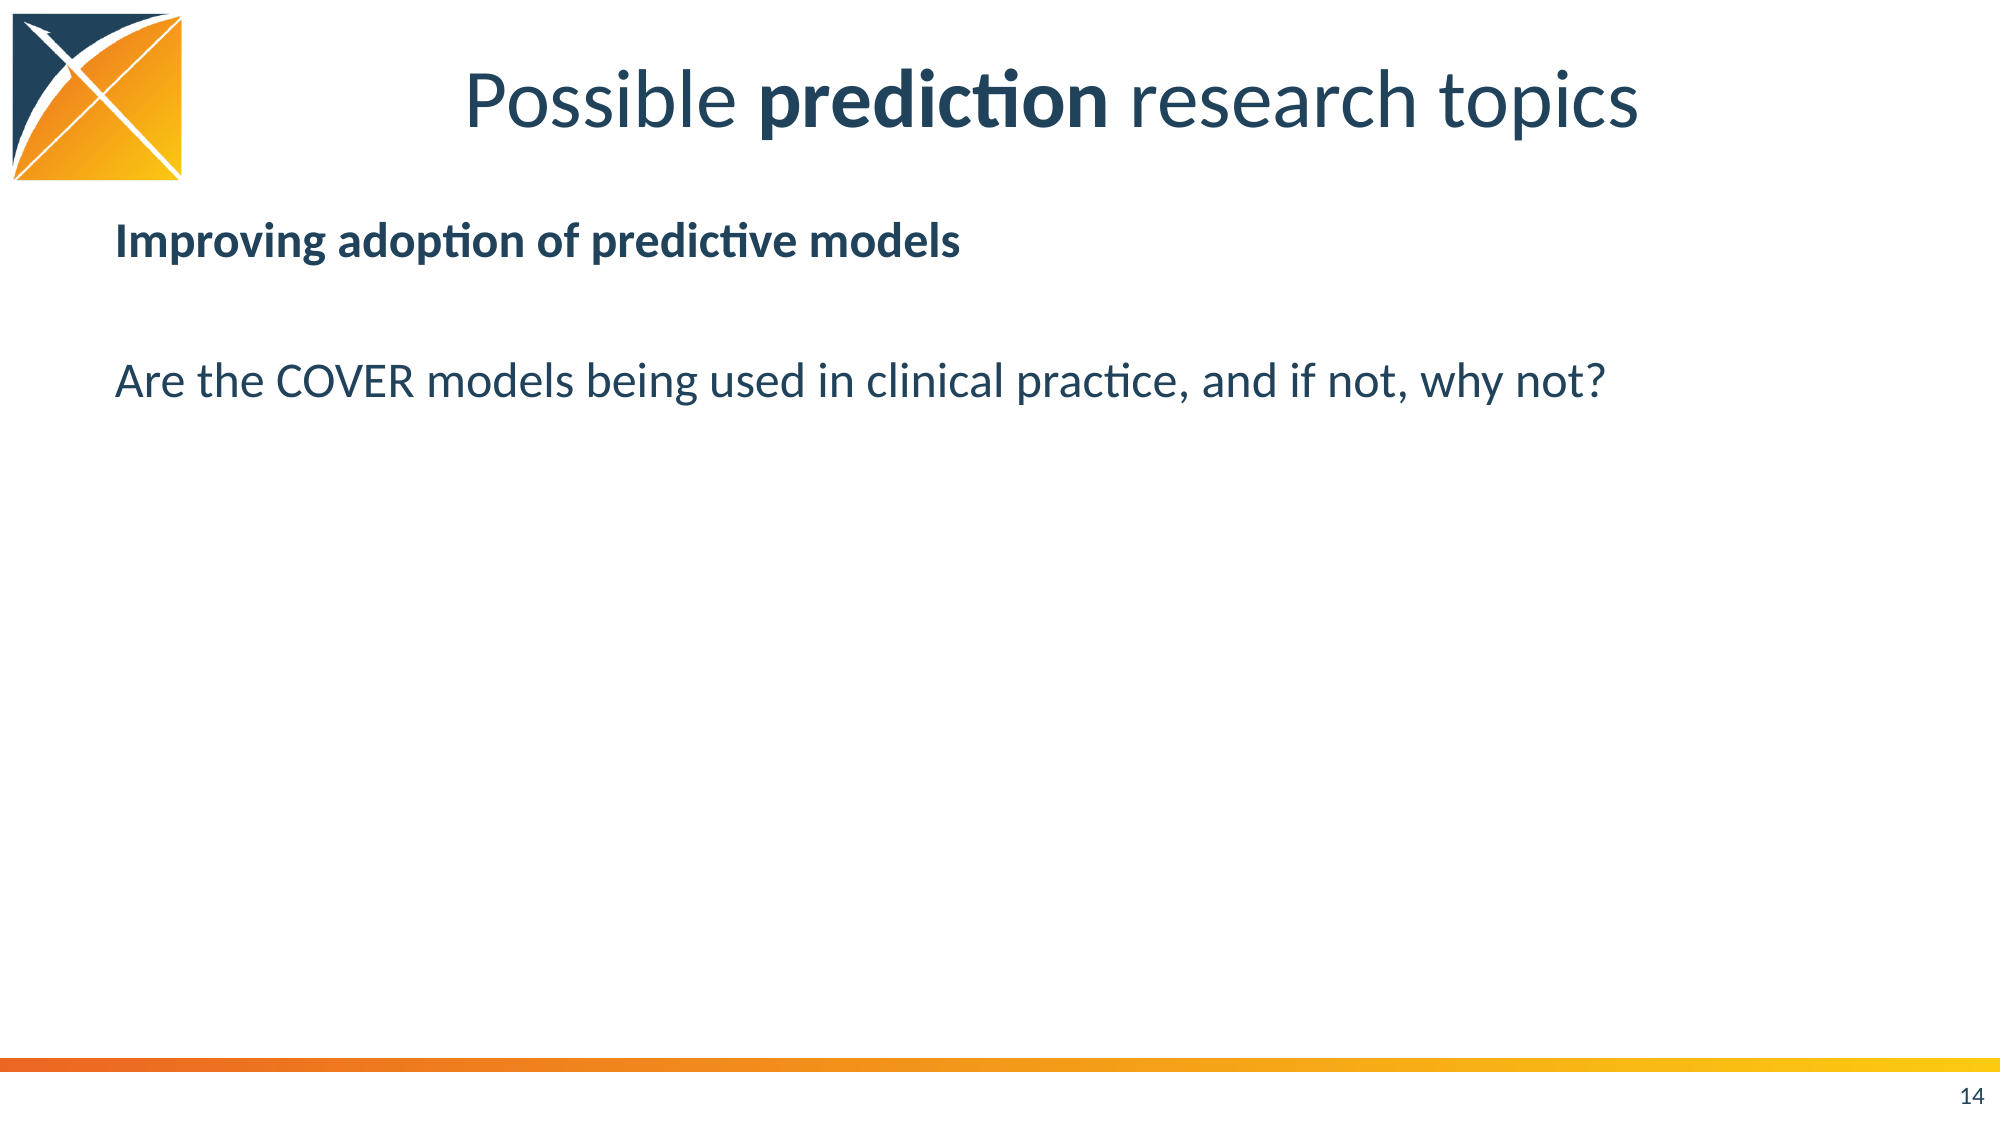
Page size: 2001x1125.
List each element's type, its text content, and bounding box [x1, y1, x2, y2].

title Possible prediction research topics [205, 24, 1900, 163]
list Improving adoption of predictive models Are the COVER models being used in clinical practice, and if not, why not? [99, 200, 1900, 1005]
slide_number 14 [1533, 1065, 2000, 1125]
picture [0, 0, 206, 200]
